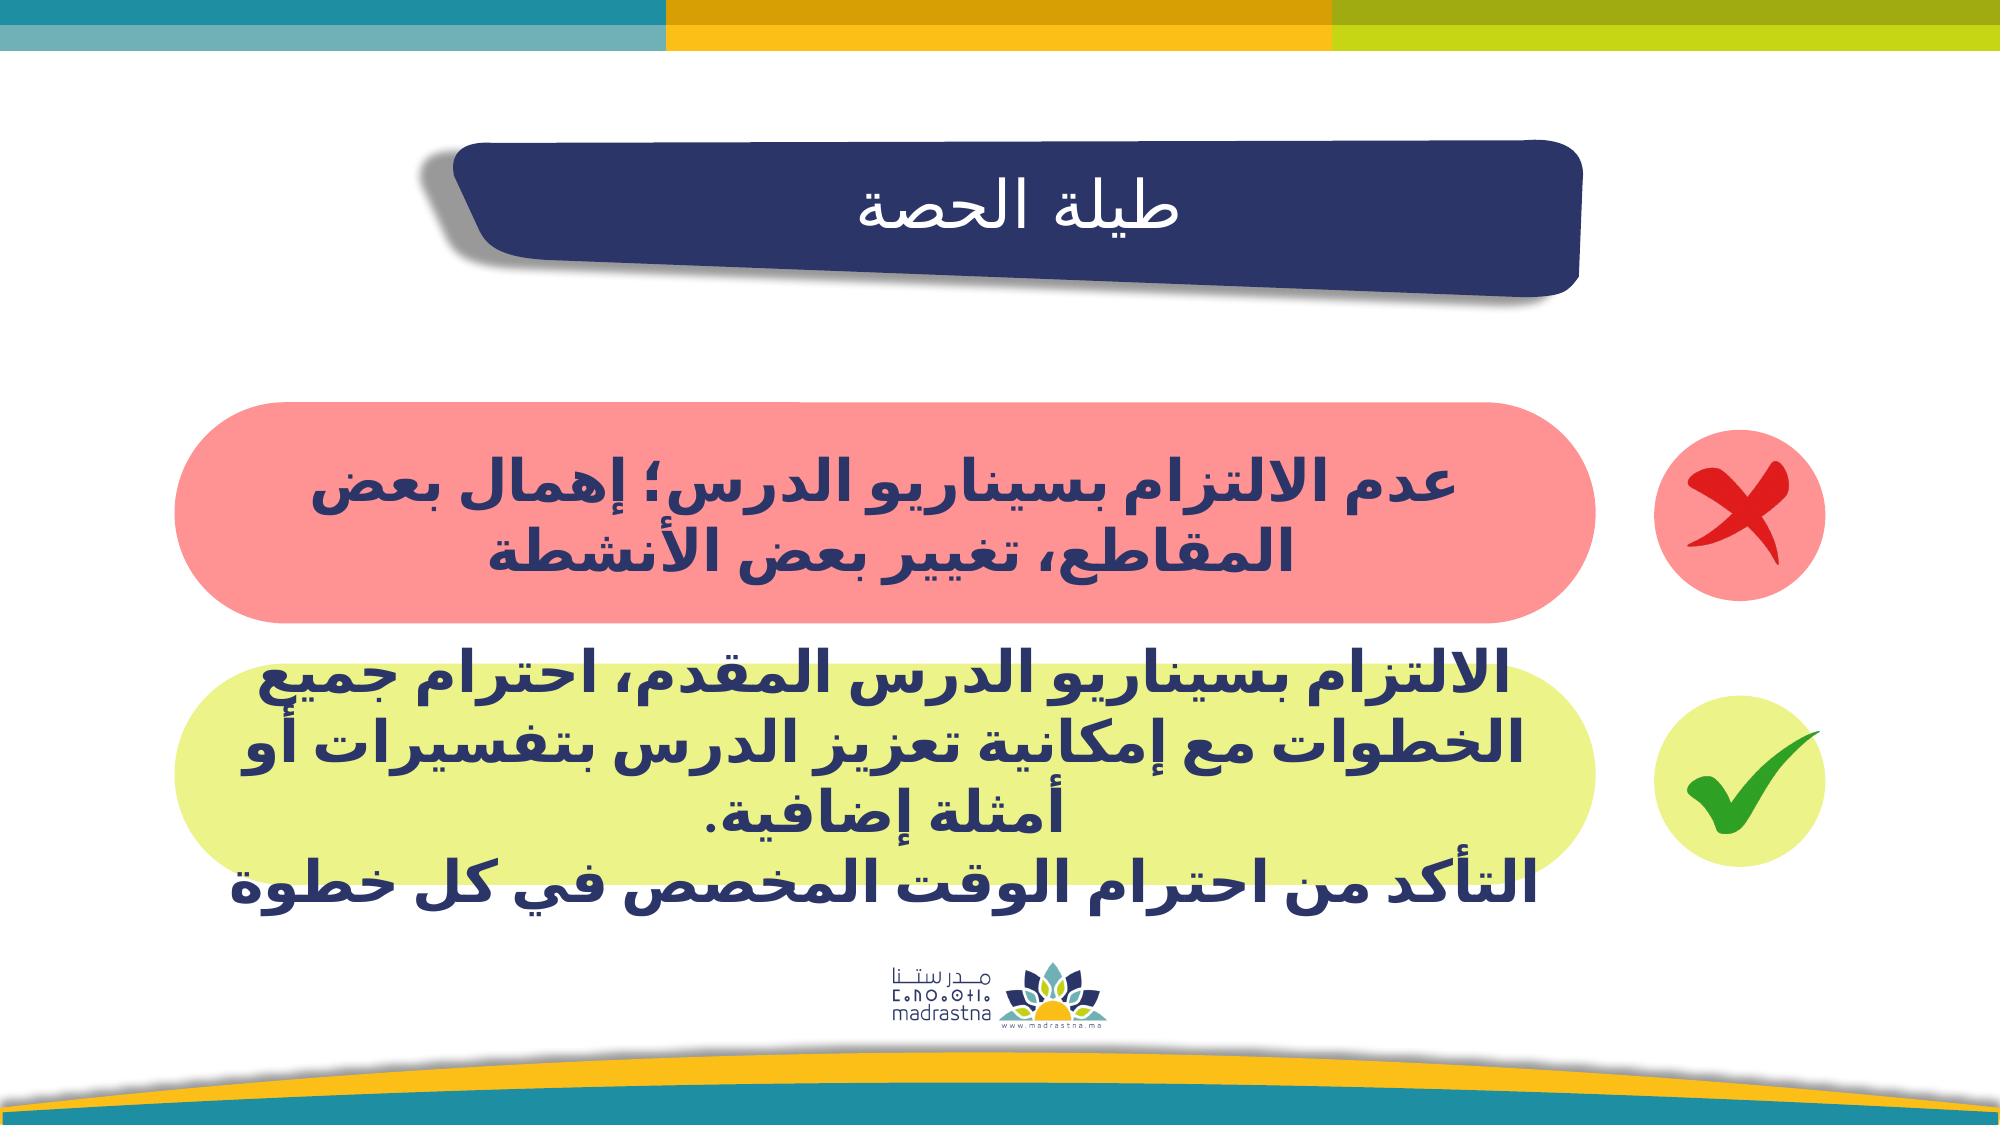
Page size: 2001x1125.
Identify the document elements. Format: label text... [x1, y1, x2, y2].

picture [1687, 461, 1789, 565]
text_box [447, 100, 1591, 296]
picture [1687, 731, 1820, 834]
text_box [0, 1052, 2000, 1125]
text_box عدم الالتزام بسيناريو الدرس؛ إهمال بعض المقاطع، تغيير بعض الأنشطة [173, 401, 1597, 625]
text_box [0, 0, 2000, 52]
text_box [1820, 748, 1827, 814]
text_box [1653, 694, 1811, 868]
text_box [1653, 428, 1827, 603]
text_box الالتزام بسيناريو الدرس المقدم، احترام جميع الخطوات مع إمكانية تعزيز الدرس بتفسيرات أو أمثلة إضافية. التأكد من احترام الوقت المخصص في كل خطوة [173, 662, 1597, 886]
picture [893, 962, 1107, 1028]
